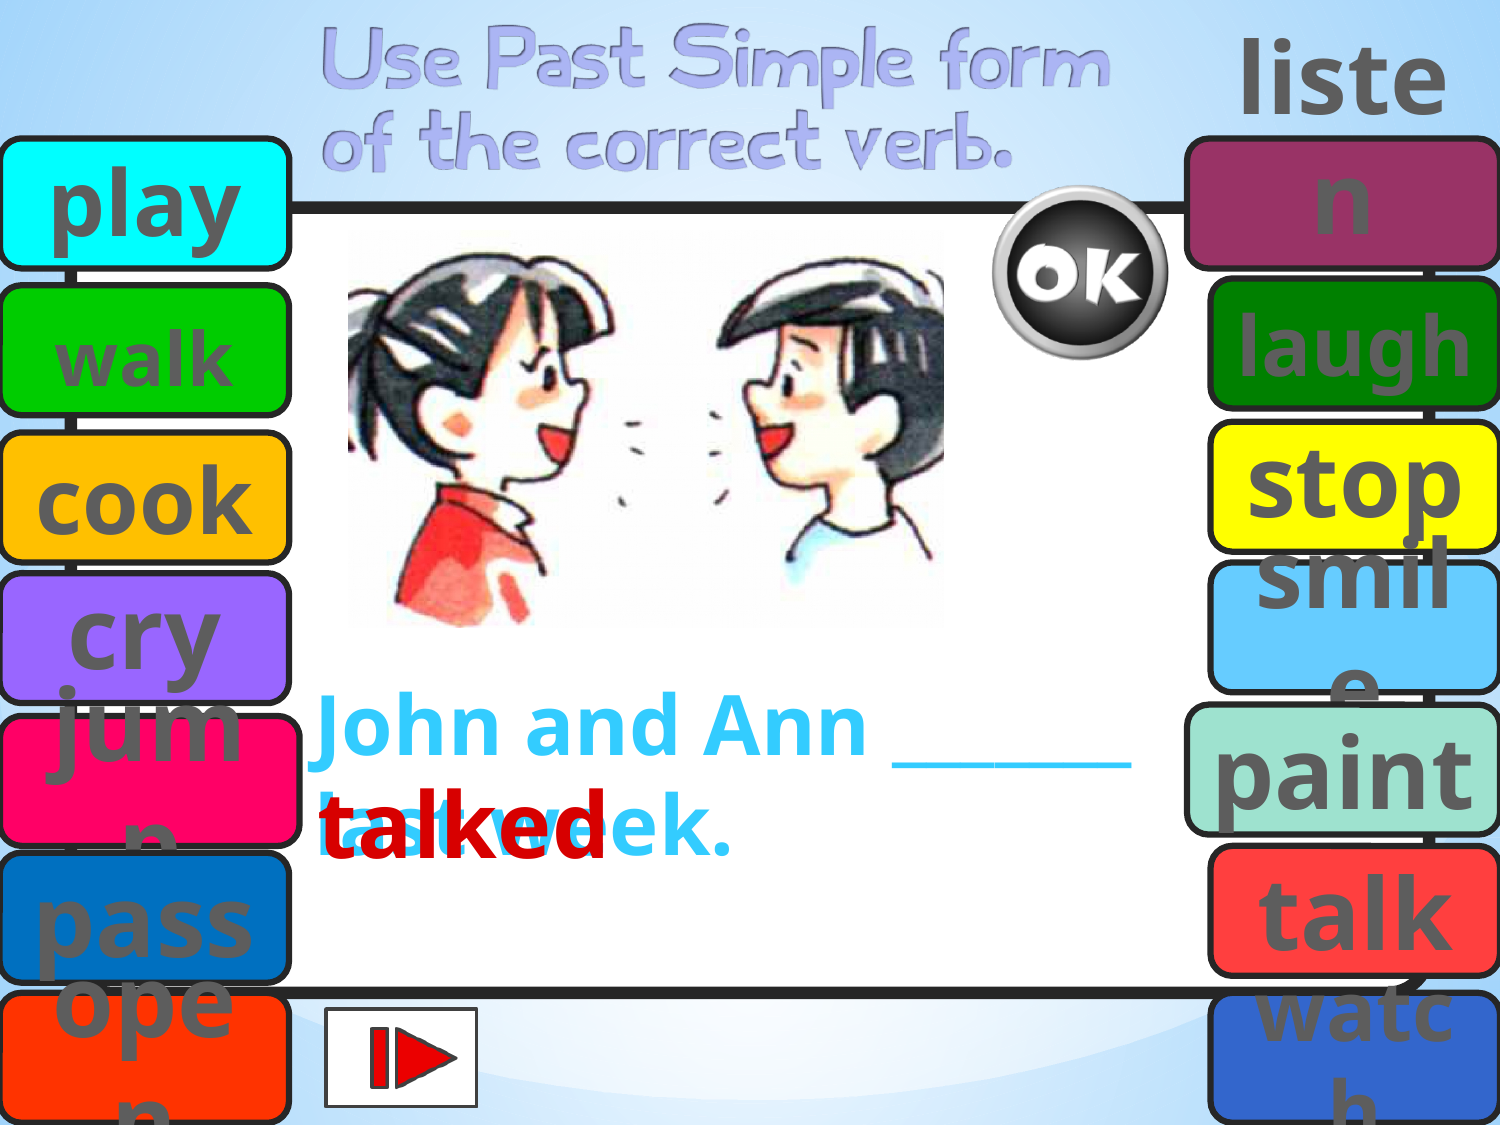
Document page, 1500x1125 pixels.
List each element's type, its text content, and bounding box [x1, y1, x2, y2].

text_box [69, 206, 1431, 726]
text_box stop [1209, 420, 1500, 553]
picture [348, 229, 945, 628]
picture [990, 183, 1169, 361]
text_box walk [0, 283, 291, 417]
text_box cook [0, 431, 291, 564]
text_box pass [0, 851, 291, 984]
text_box talk [1209, 844, 1500, 978]
text_box laugh [1209, 277, 1500, 410]
text_box jump [0, 714, 301, 848]
text_box smile [1209, 561, 1500, 694]
text_box play [0, 137, 291, 270]
text_box talked [303, 759, 722, 884]
picture [324, 1007, 478, 1109]
text_box watch [1209, 991, 1500, 1125]
text_box open [0, 991, 291, 1125]
text_box listen [1185, 137, 1500, 270]
text_box John and Ann _______ last week. [299, 664, 1253, 880]
text_box paint [1185, 703, 1500, 836]
picture [300, 3, 1124, 180]
text_box [69, 836, 1422, 995]
text_box cry [0, 571, 291, 705]
text_box [1253, 836, 1431, 844]
